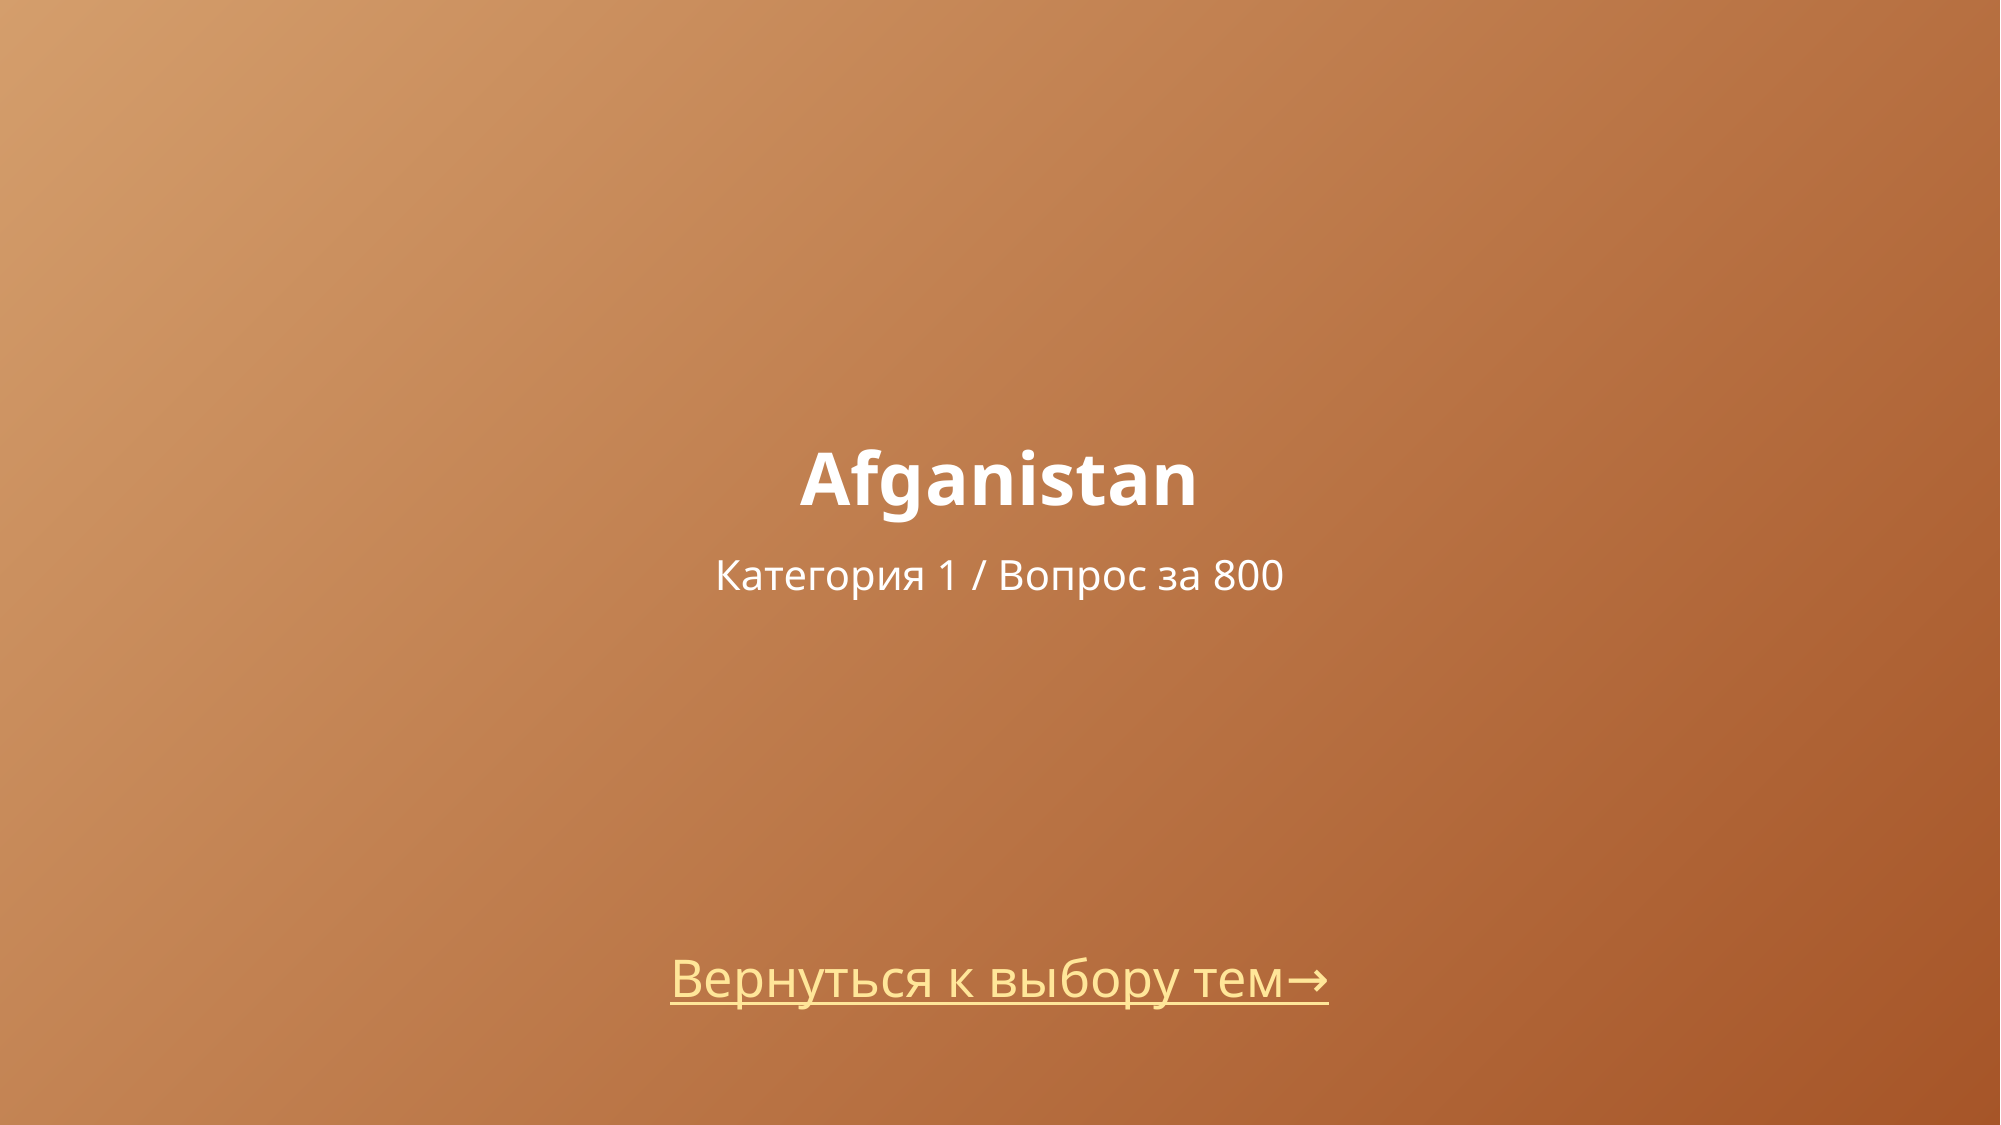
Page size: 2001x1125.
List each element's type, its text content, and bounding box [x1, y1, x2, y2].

title Afganistan Категория 1 / Вопрос за 800 [117, 396, 1883, 646]
text_box Вернуться к выбору тем→ [655, 938, 1345, 1016]
